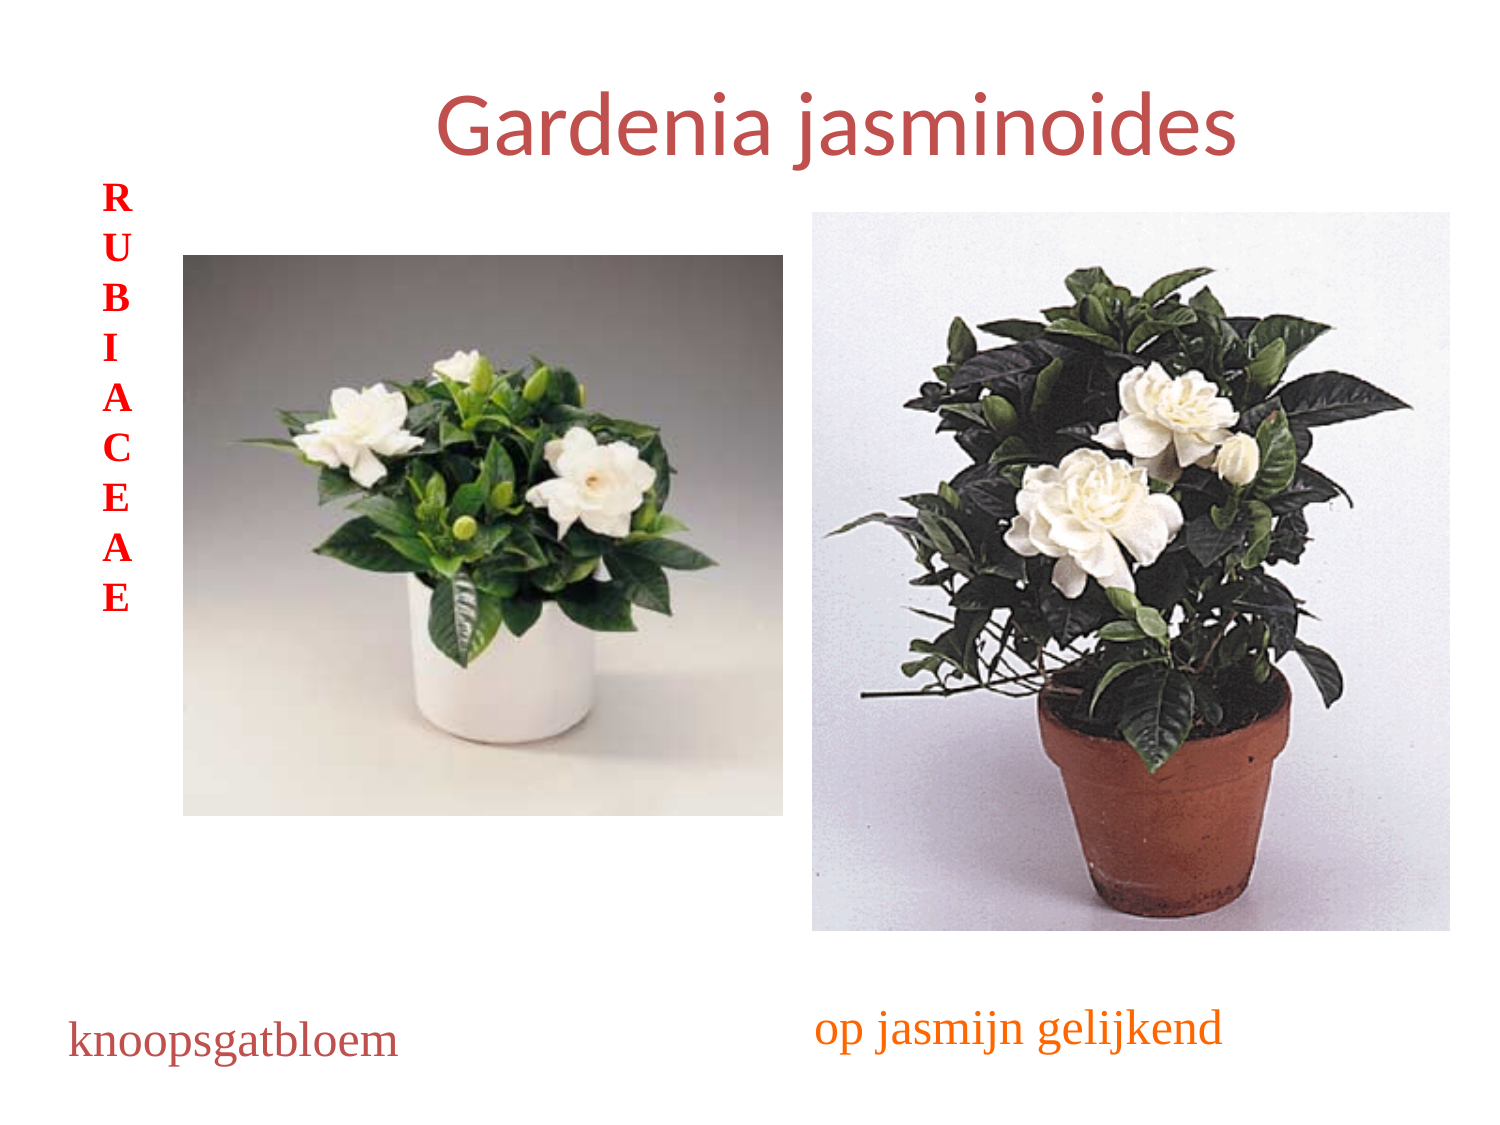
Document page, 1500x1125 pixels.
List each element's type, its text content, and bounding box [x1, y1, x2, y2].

picture [812, 212, 1451, 931]
title Gardenia jasminoides [200, 24, 1475, 213]
text_box RUBIACEAE [87, 162, 150, 628]
picture [182, 255, 783, 817]
text_box knoopsgatbloem [53, 999, 1116, 1075]
text_box op jasmijn gelijkend [525, 987, 1238, 1063]
